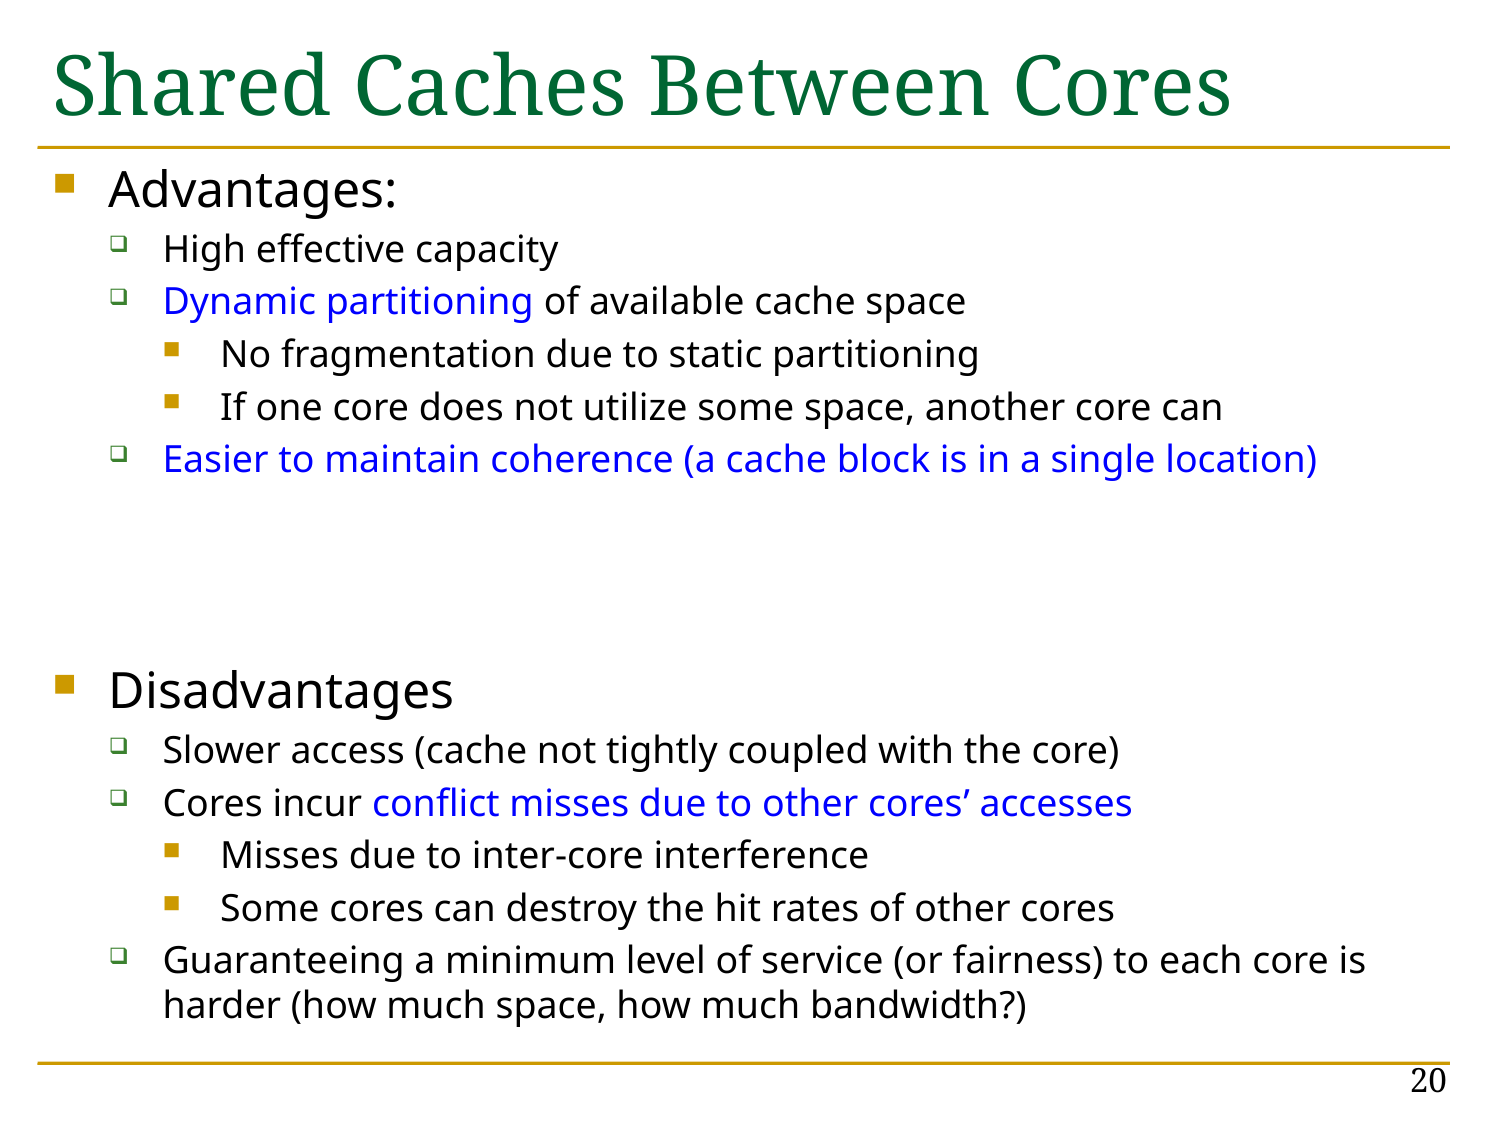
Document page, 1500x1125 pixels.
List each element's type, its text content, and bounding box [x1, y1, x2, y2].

slide_number 20 [1111, 1036, 1462, 1112]
title Shared Caches Between Cores [37, 24, 1450, 149]
list Advantages: High effective capacity Dynamic partitioning of available cache space No fragmentation due to static partitioning If one core does not utilize some space, another core can Easier to maintain coherence (a cache block is in a single location) Disadvantages Slower access (cache not tightly coupled with the core) Cores incur conflict misses due to other cores’ accesses Misses due to inter-core interference Some cores can destroy the hit rates of other cores Guaranteeing a minimum level of service (or fairness) to each core is harder (how much space, how much bandwidth?) [37, 149, 1450, 1063]
